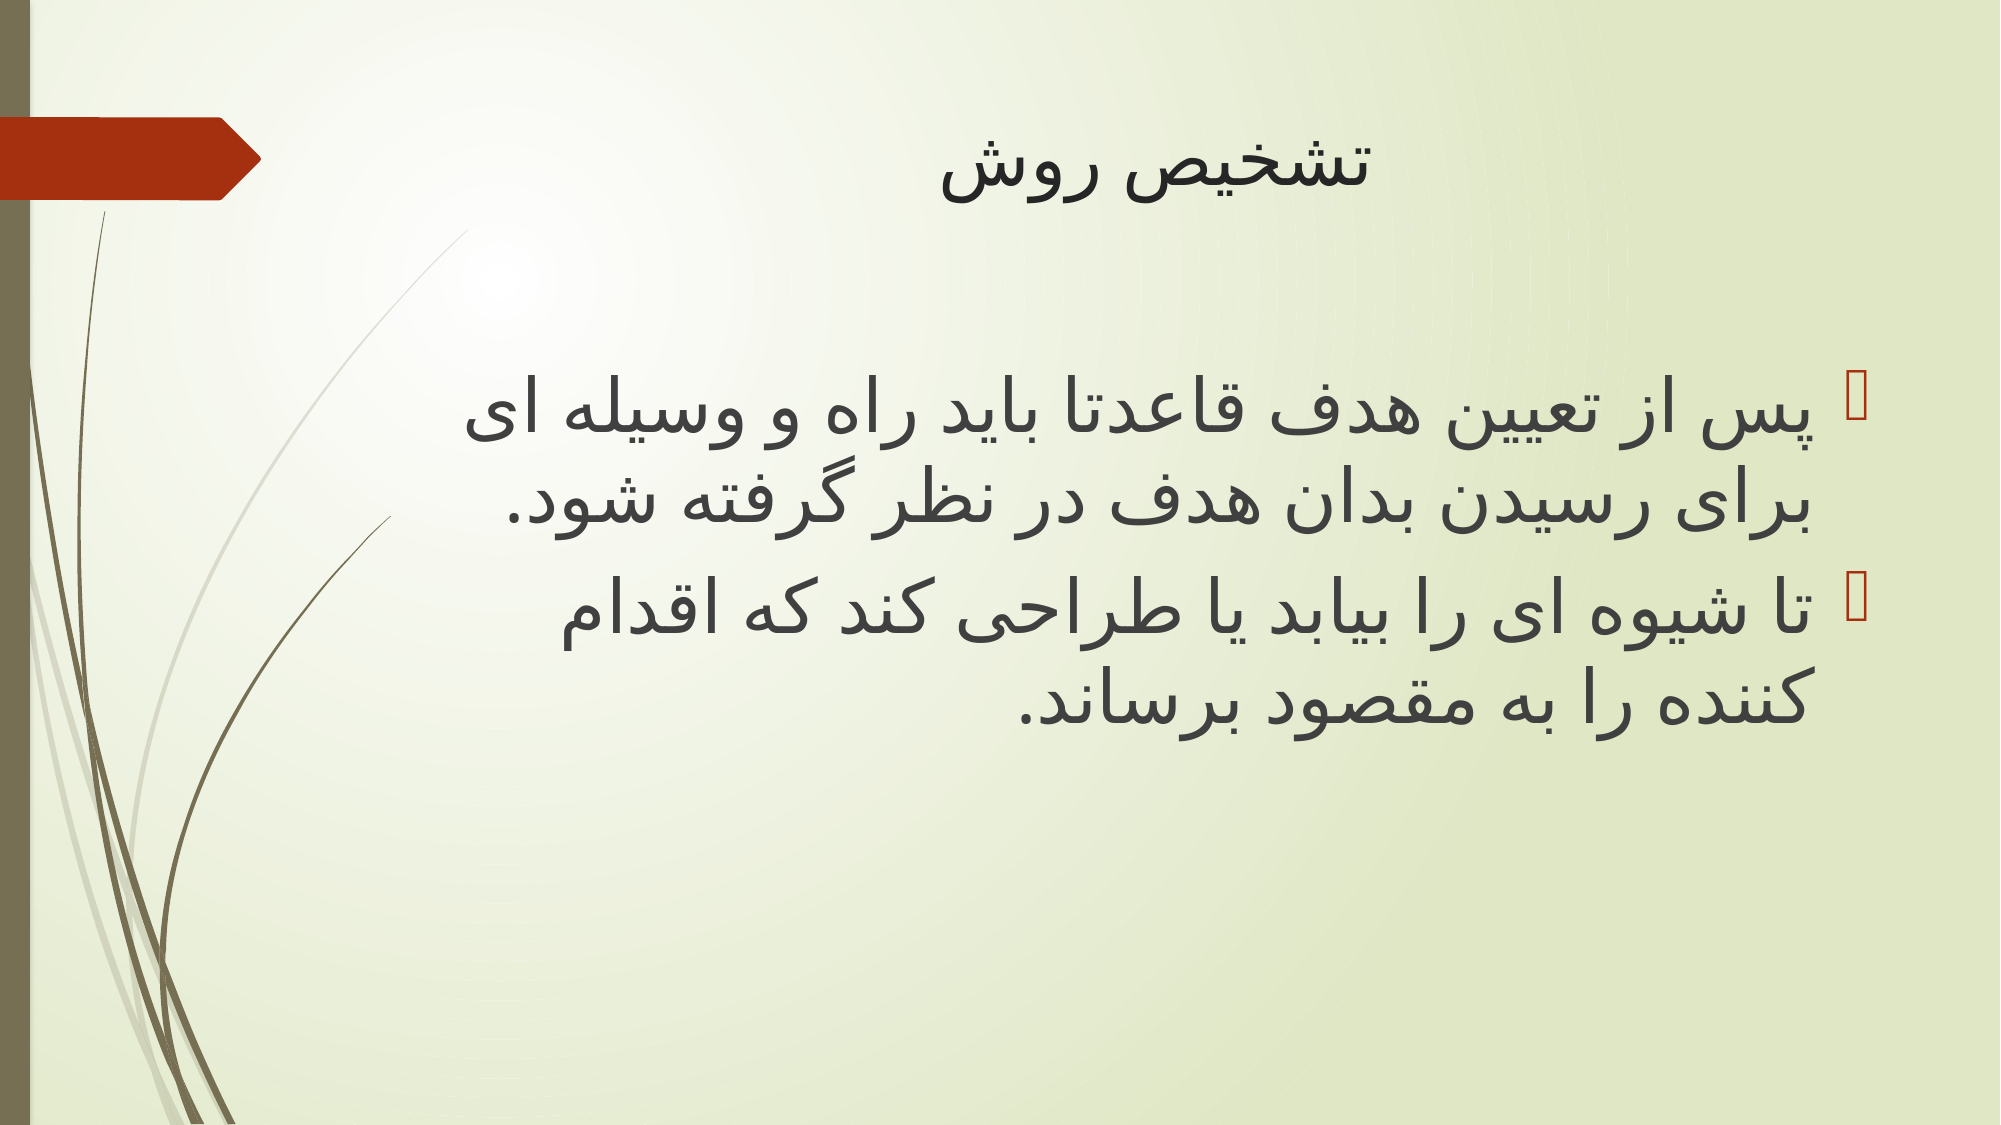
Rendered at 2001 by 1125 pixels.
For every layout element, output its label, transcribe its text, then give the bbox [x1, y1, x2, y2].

list پس از تعیین هدف قاعدتا باید راه و وسیله ای برای رسیدن بدان هدف در نظر گرفته شود. تا شیوه ای را بیابد یا طراحی کند که اقدام کننده را به مقصود برساند. [424, 350, 1888, 970]
title تشخیص روش [425, 102, 1888, 313]
